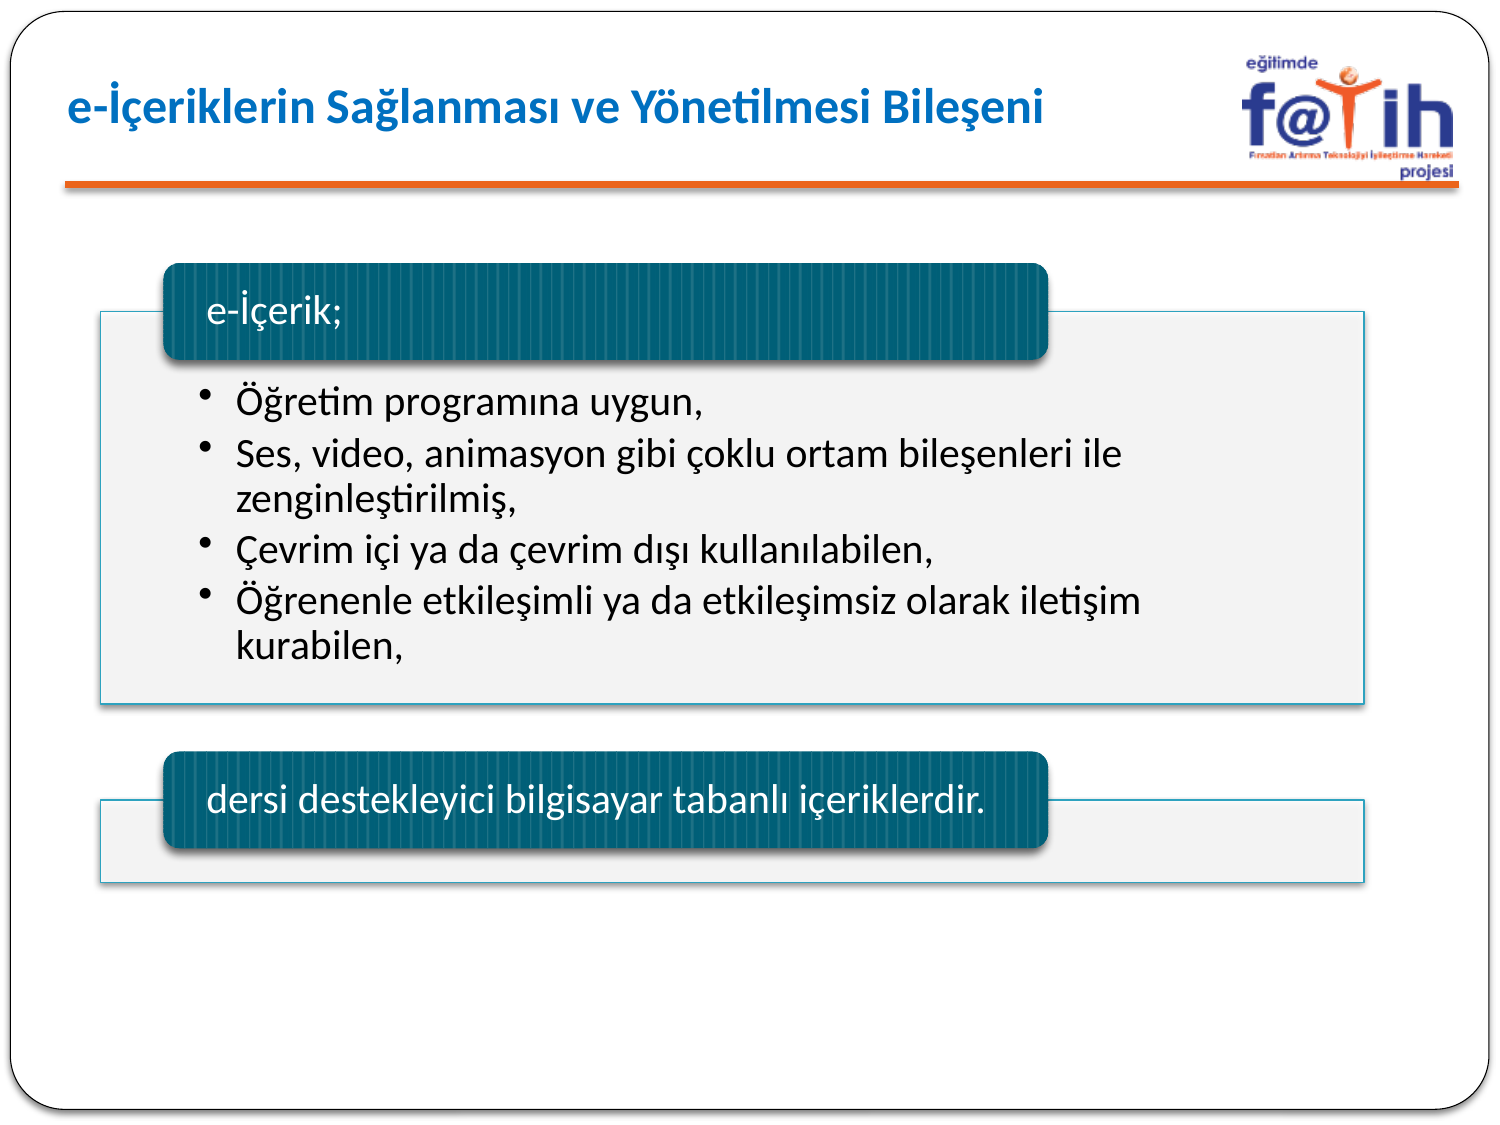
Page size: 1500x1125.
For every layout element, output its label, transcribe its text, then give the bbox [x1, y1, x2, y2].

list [100, 195, 1365, 1071]
picture [1242, 54, 1453, 182]
text_box e-İçeriklerin Sağlanması ve Yönetilmesi Bileşeni [53, 66, 1187, 149]
